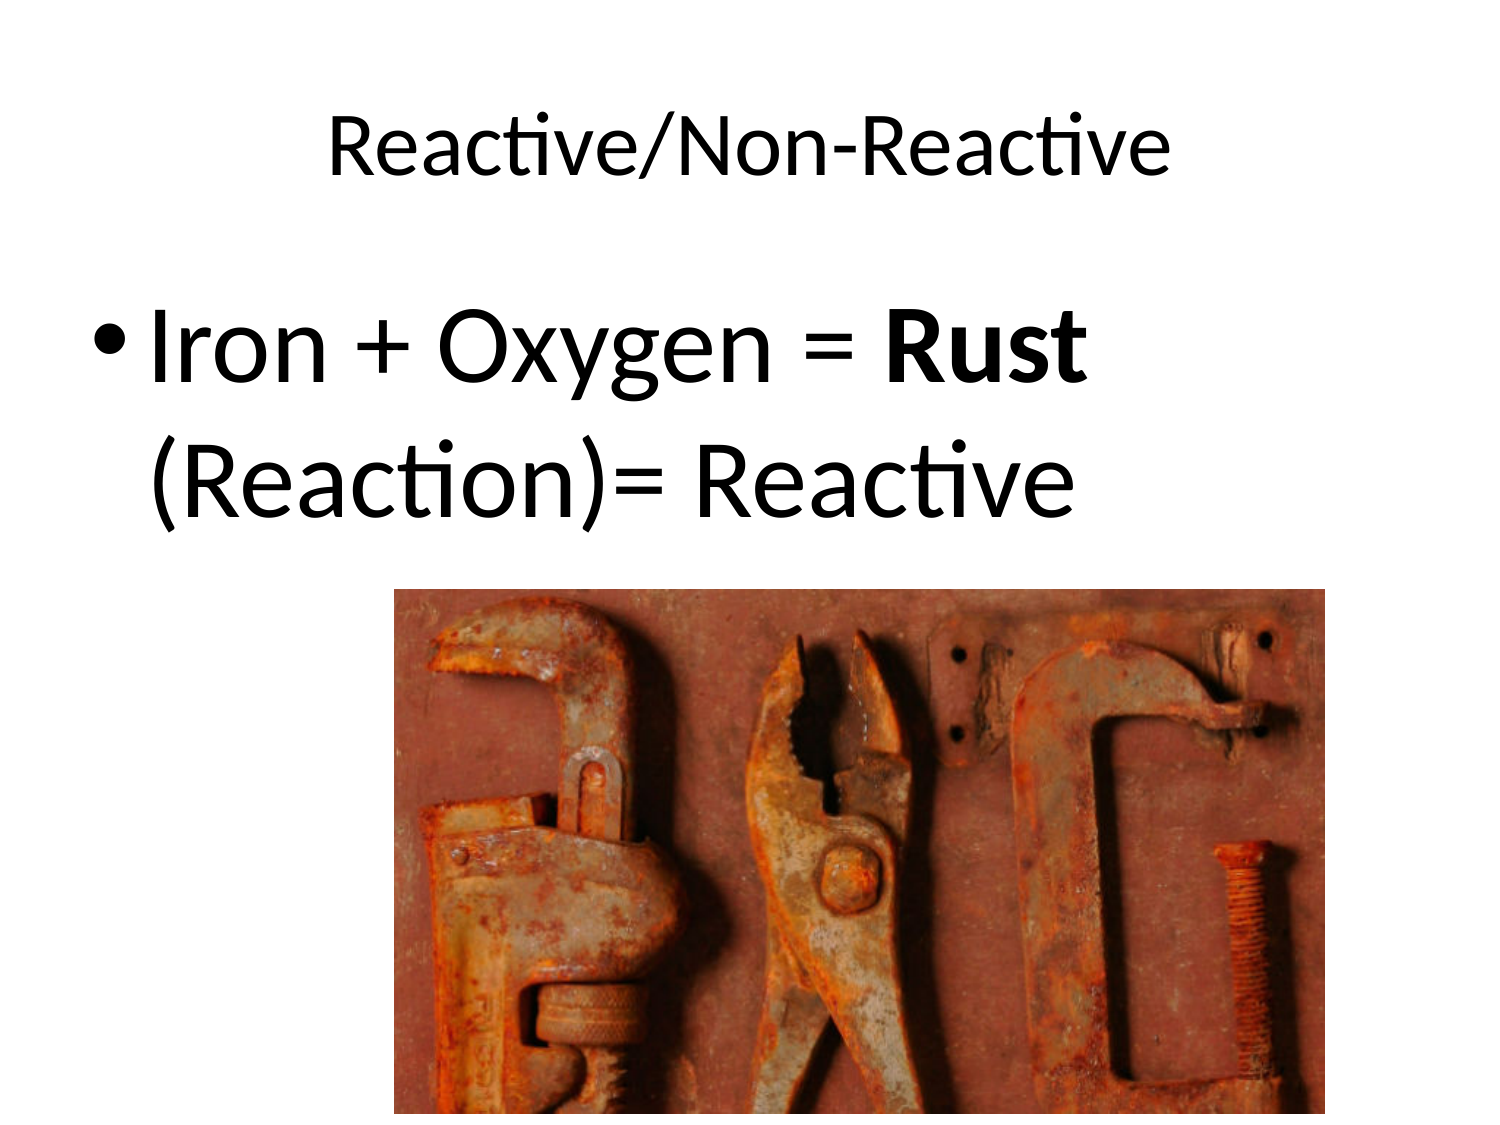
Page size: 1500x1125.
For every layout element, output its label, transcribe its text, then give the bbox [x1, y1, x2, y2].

list Iron + Oxygen = Rust (Reaction)= Reactive [75, 262, 1425, 1005]
picture [394, 589, 1326, 1114]
title Reactive/Non-Reactive [75, 45, 1425, 233]
